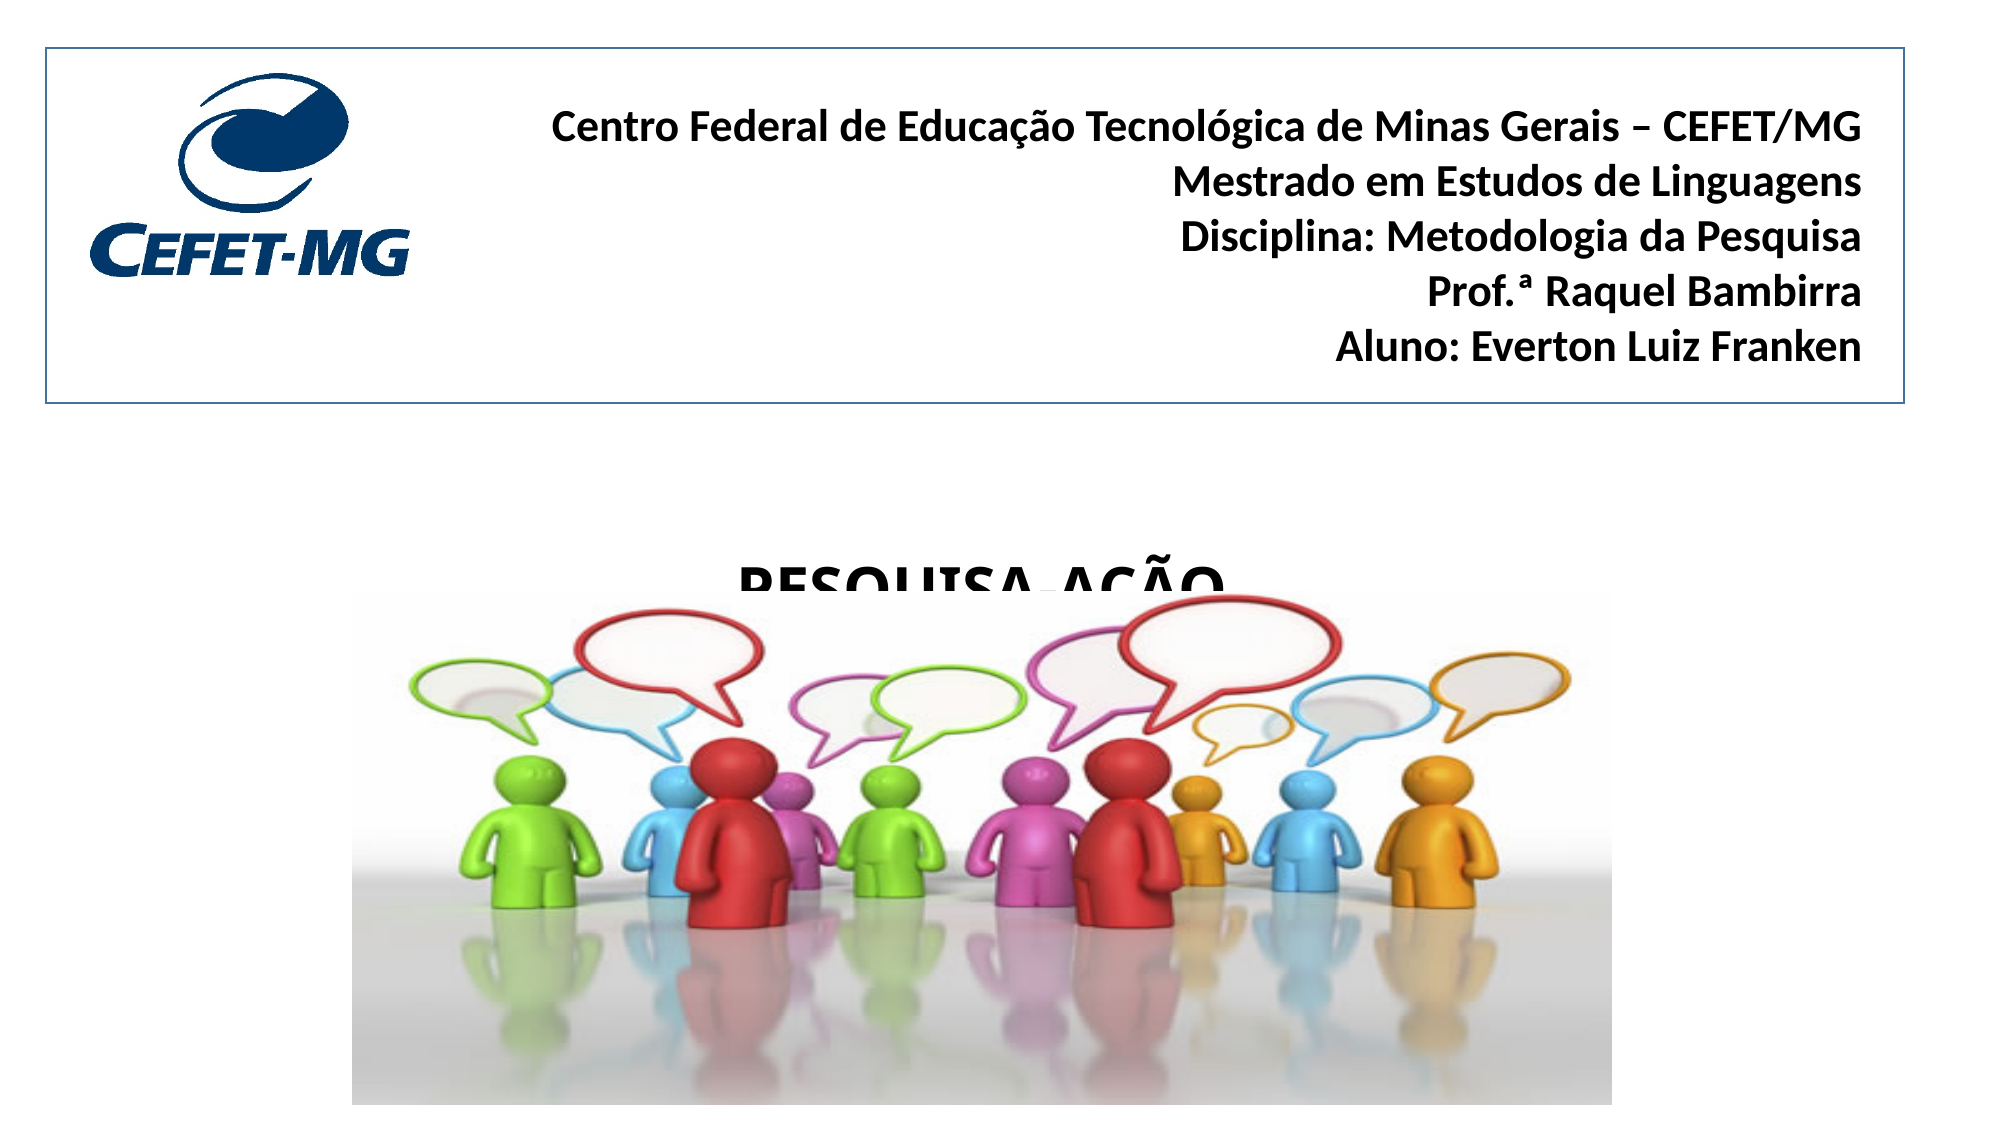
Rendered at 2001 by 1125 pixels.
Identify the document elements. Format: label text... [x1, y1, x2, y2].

title PESQUISA-AÇÃO [249, 549, 1715, 706]
picture [90, 73, 410, 277]
text_box [45, 47, 1905, 404]
text_box Centro Federal de Educação Tecnológica de Minas Gerais – CEFET/MG Mestrado em Estudos de Linguagens Disciplina: Metodologia da Pesquisa Prof.ª Raquel Bambirra Aluno: Everton Luiz Franken [87, 232, 1878, 433]
picture [352, 591, 1612, 1105]
